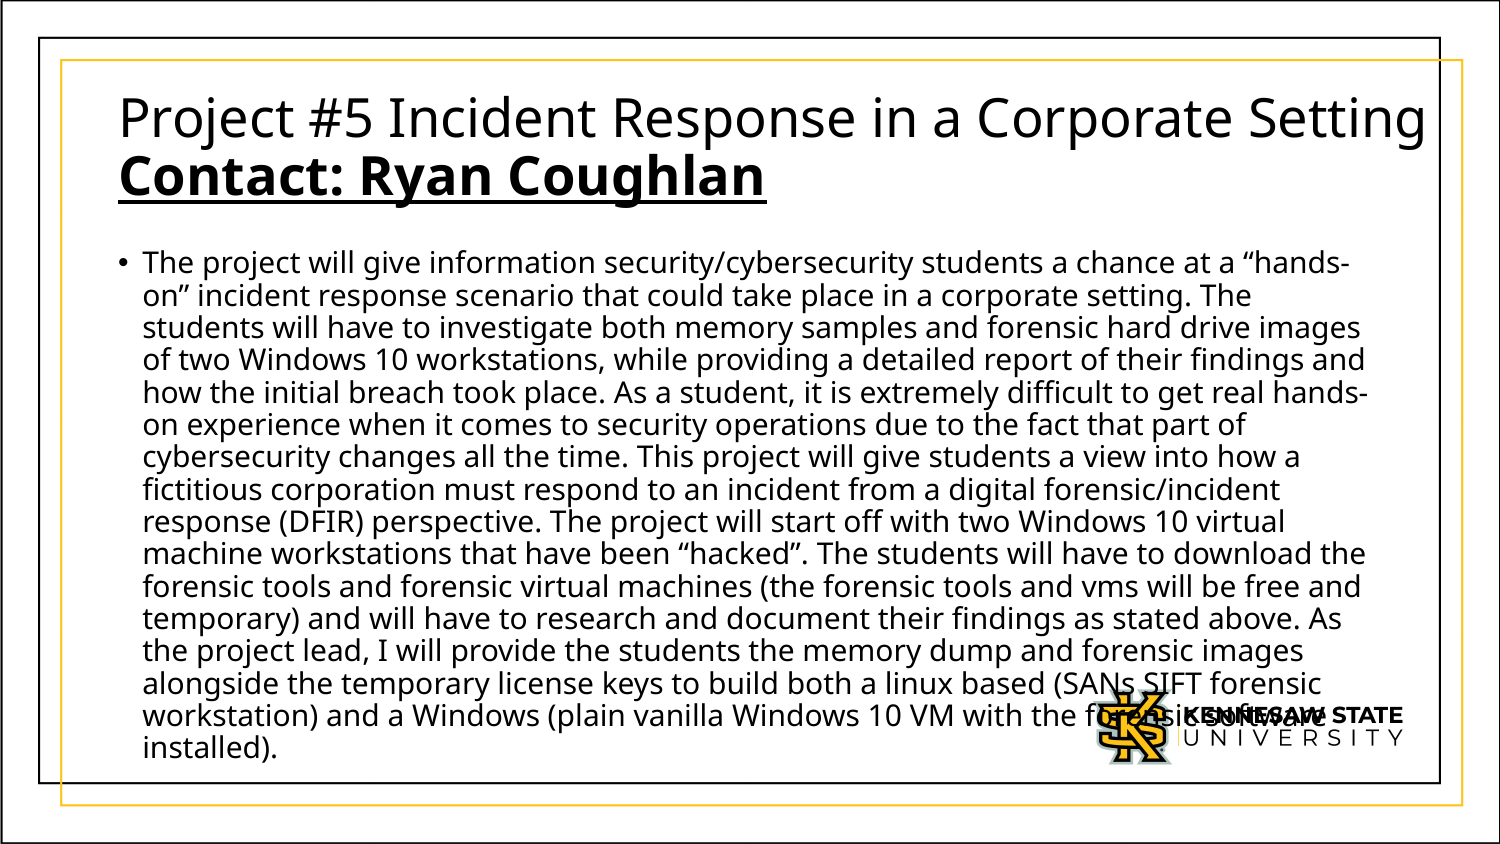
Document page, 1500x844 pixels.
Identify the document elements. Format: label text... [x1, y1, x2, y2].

list The project will give information security/cybersecurity students a chance at a “hands-on” incident response scenario that could take place in a corporate setting. The students will have to investigate both memory samples and forensic hard drive images of two Windows 10 workstations, while providing a detailed report of their findings and how the initial breach took place. As a student, it is extremely difficult to get real hands-on experience when it comes to security operations due to the fact that part of cybersecurity changes all the time. This project will give students a view into how a fictitious corporation must respond to an incident from a digital forensic/incident response (DFIR) perspective. The project will start off with two Windows 10 virtual machine workstations that have been “hacked”. The students will have to download the forensic tools and forensic virtual machines (the forensic tools and vms will be free and temporary) and will have to research and document their findings as stated above. As the project lead, I will provide the students the memory dump and forensic images alongside the temporary license keys to build both a linux based (SANs SIFT forensic workstation) and a Windows (plain vanilla Windows 10 VM with the forensic software installed). [103, 240, 1397, 776]
title Project #5 Incident Response in a Corporate Setting Contact: Ryan Coughlan [103, 67, 1467, 231]
picture [0, 0, 1500, 844]
